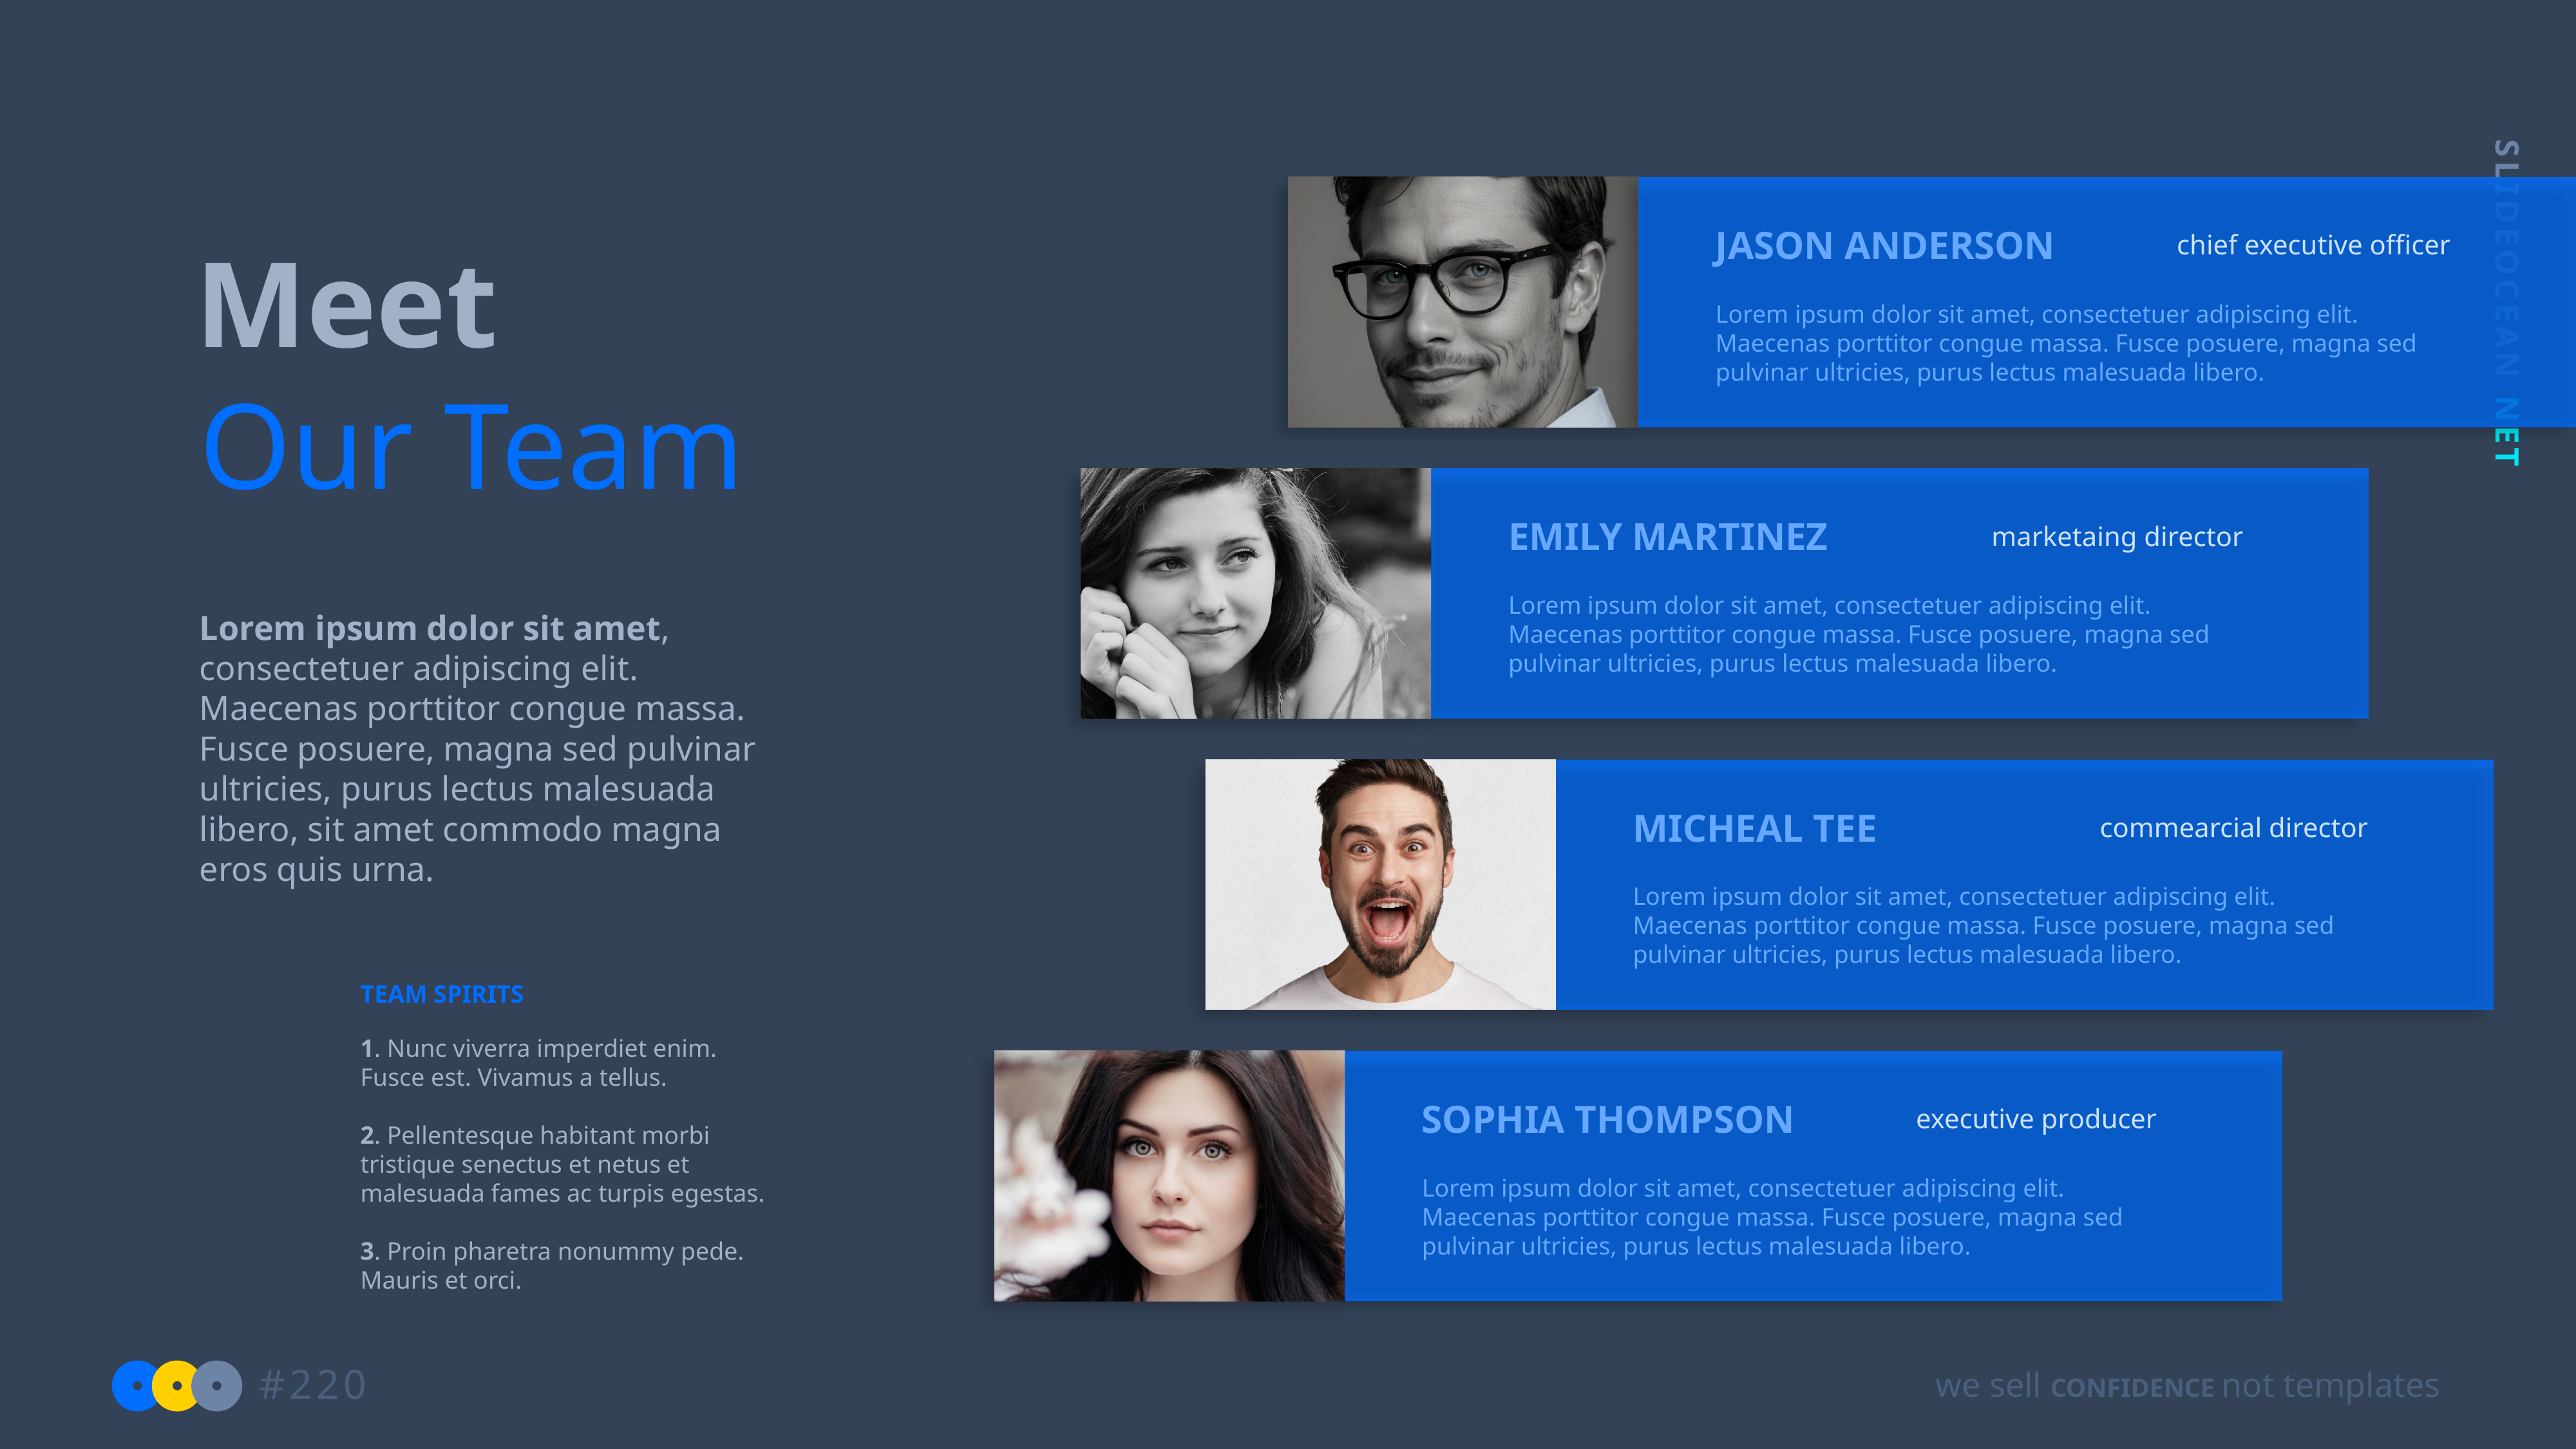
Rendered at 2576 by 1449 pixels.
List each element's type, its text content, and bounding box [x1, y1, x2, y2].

picture [1080, 468, 1432, 719]
text_box Meet [186, 225, 507, 376]
text_box Our Team [190, 366, 754, 518]
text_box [1638, 176, 2576, 428]
picture [1287, 176, 1638, 428]
picture [1205, 759, 1557, 1010]
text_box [1498, 507, 2253, 683]
picture [994, 1050, 1345, 1302]
text_box 1. Nunc viverra imperdiet enim. Fusce est. Vivamus a tellus. 2. Pellentesque habitant morbi tristique senectus et netus et malesuada fames ac turpis egestas. 3. Proin pharetra nonummy pede. Mauris et orci. [350, 1028, 783, 1298]
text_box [1705, 216, 2461, 392]
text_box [1412, 1090, 2167, 1266]
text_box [1432, 468, 2369, 719]
text_box #220 [259, 1359, 402, 1408]
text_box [1623, 799, 2378, 974]
text_box TEAM SPIRITS [350, 974, 783, 1013]
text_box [1345, 1050, 2283, 1302]
text_box Lorem ipsum dolor sit amet, consectetuer adipiscing elit. Maecenas porttitor congue massa. Fusce posuere, magna sed pulvinar ultricies, purus lectus malesuada libero, sit amet commodo magna eros quis urna. [190, 601, 783, 893]
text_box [1557, 759, 2494, 1010]
text_box we sell CONFIDENCE not templates [1926, 1359, 2450, 1409]
